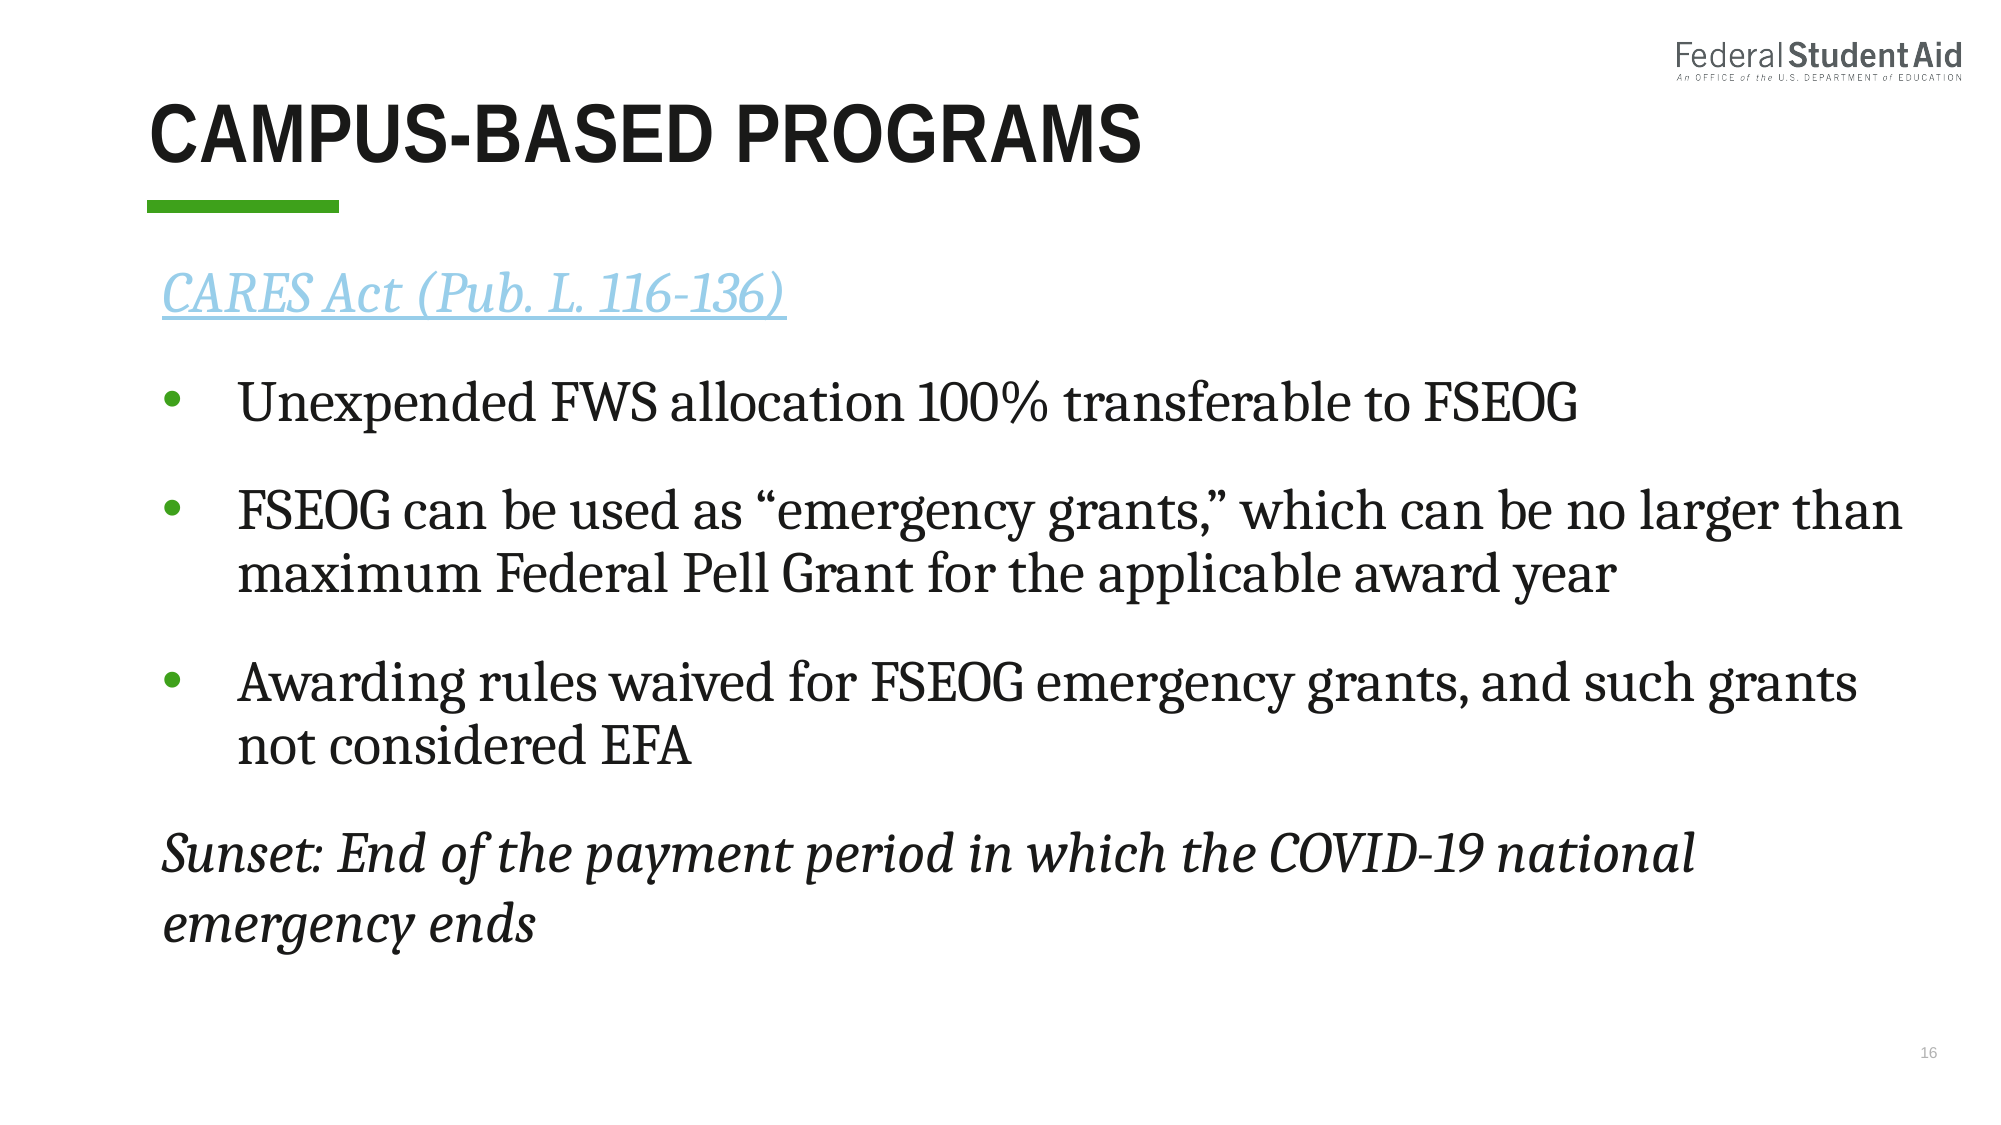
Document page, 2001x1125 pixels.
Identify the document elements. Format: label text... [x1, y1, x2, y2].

picture [1651, 16, 1986, 106]
slide_number 16 [1920, 1042, 1986, 1094]
list CARES Act (Pub. L. 116-136) Unexpended FWS allocation 100% transferable to FSEOG FSEOG can be used as “emergency grants,” which can be no larger than maximum Federal Pell Grant for the applicable award year Awarding rules waived for FSEOG emergency grants, and such grants not considered EFA Sunset: End of the payment period in which the COVID-19 national emergency ends [147, 254, 1921, 1043]
title Campus-based progRams [149, 57, 1606, 189]
